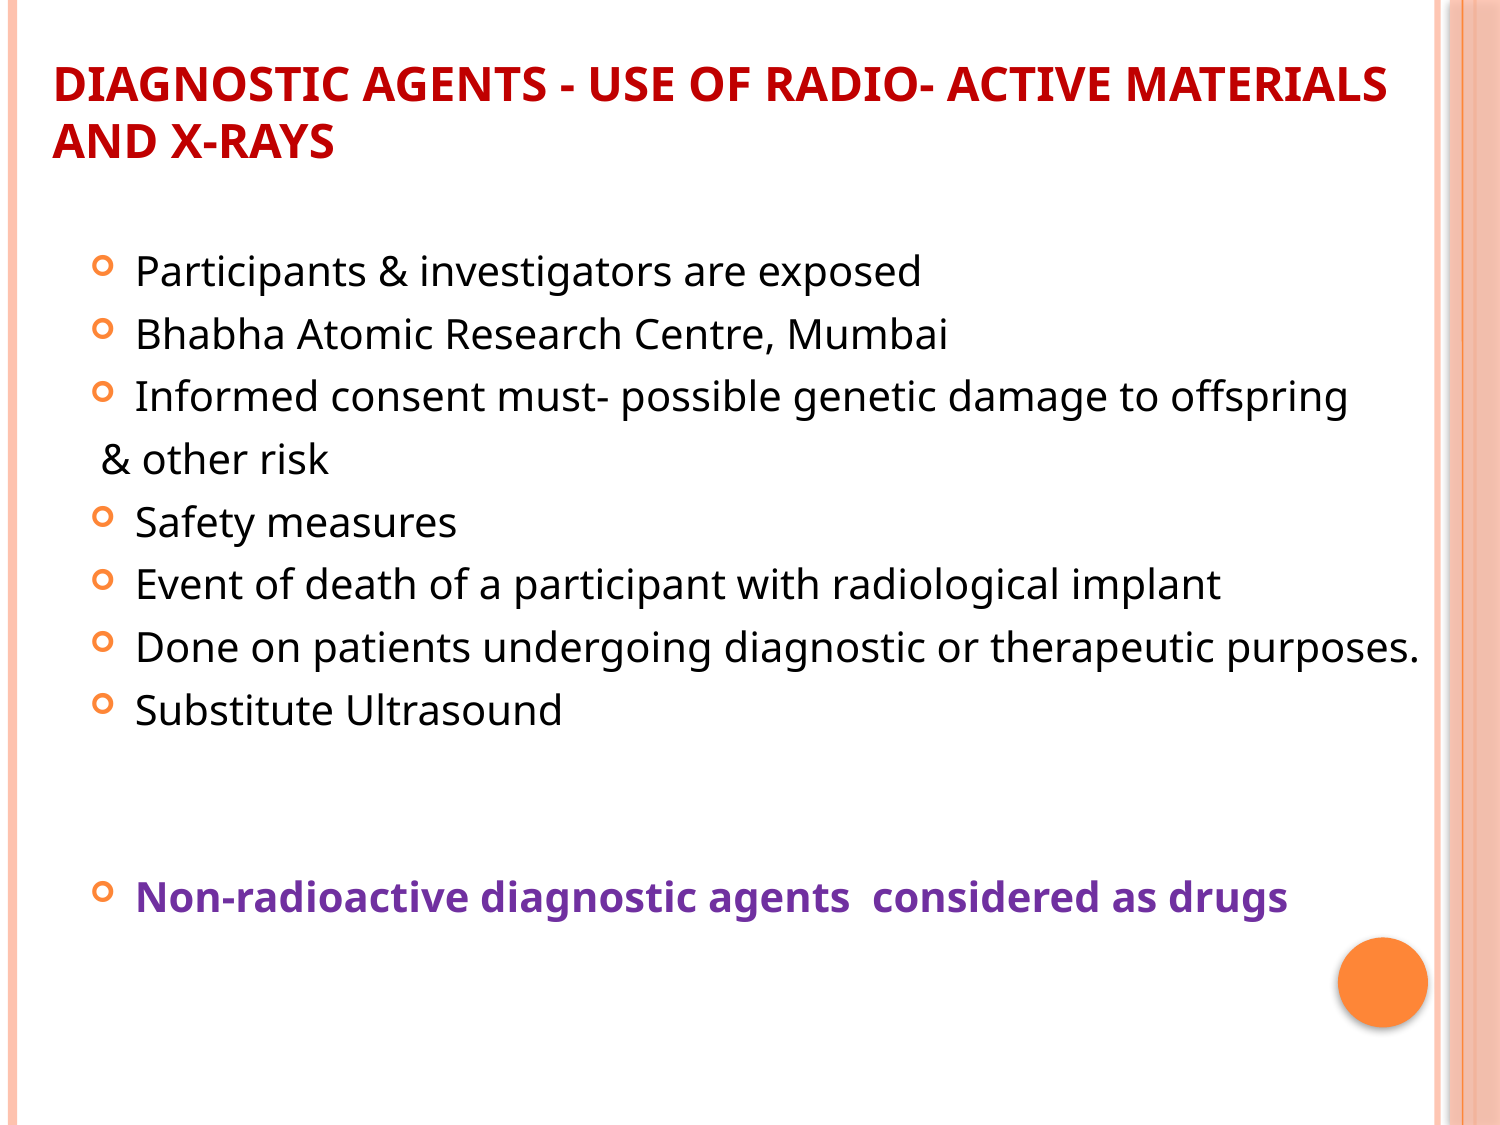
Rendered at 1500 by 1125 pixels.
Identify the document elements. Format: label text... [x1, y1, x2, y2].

list Participants & investigators are exposed Bhabha Atomic Research Centre, Mumbai Informed consent must- possible genetic damage to offspring & other risk Safety measures Event of death of a participant with radiological implant Done on patients undergoing diagnostic or therapeutic purposes. Substitute Ultrasound Non-radioactive diagnostic agents considered as drugs [75, 174, 1500, 1062]
title Diagnostic agents - use of radio- active materials and X-rays [37, 45, 1475, 233]
